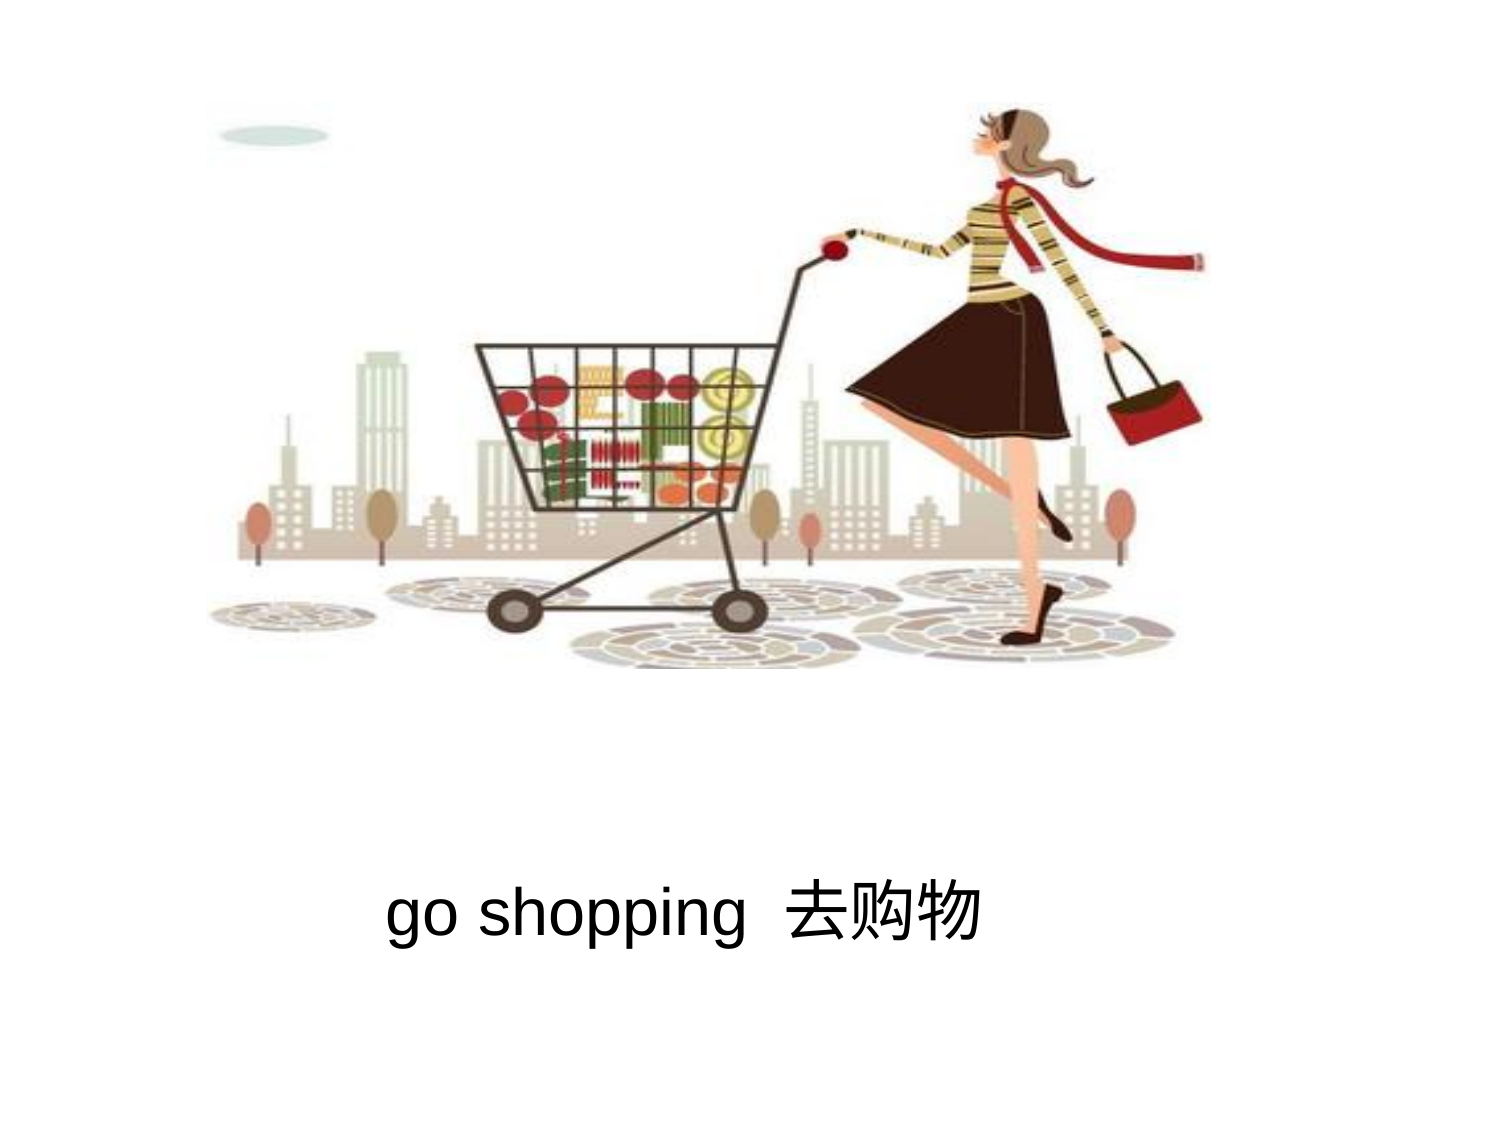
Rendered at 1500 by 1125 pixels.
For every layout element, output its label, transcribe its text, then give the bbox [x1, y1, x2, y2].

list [206, 101, 1211, 669]
text_box go shopping 去购物 [371, 860, 1376, 956]
